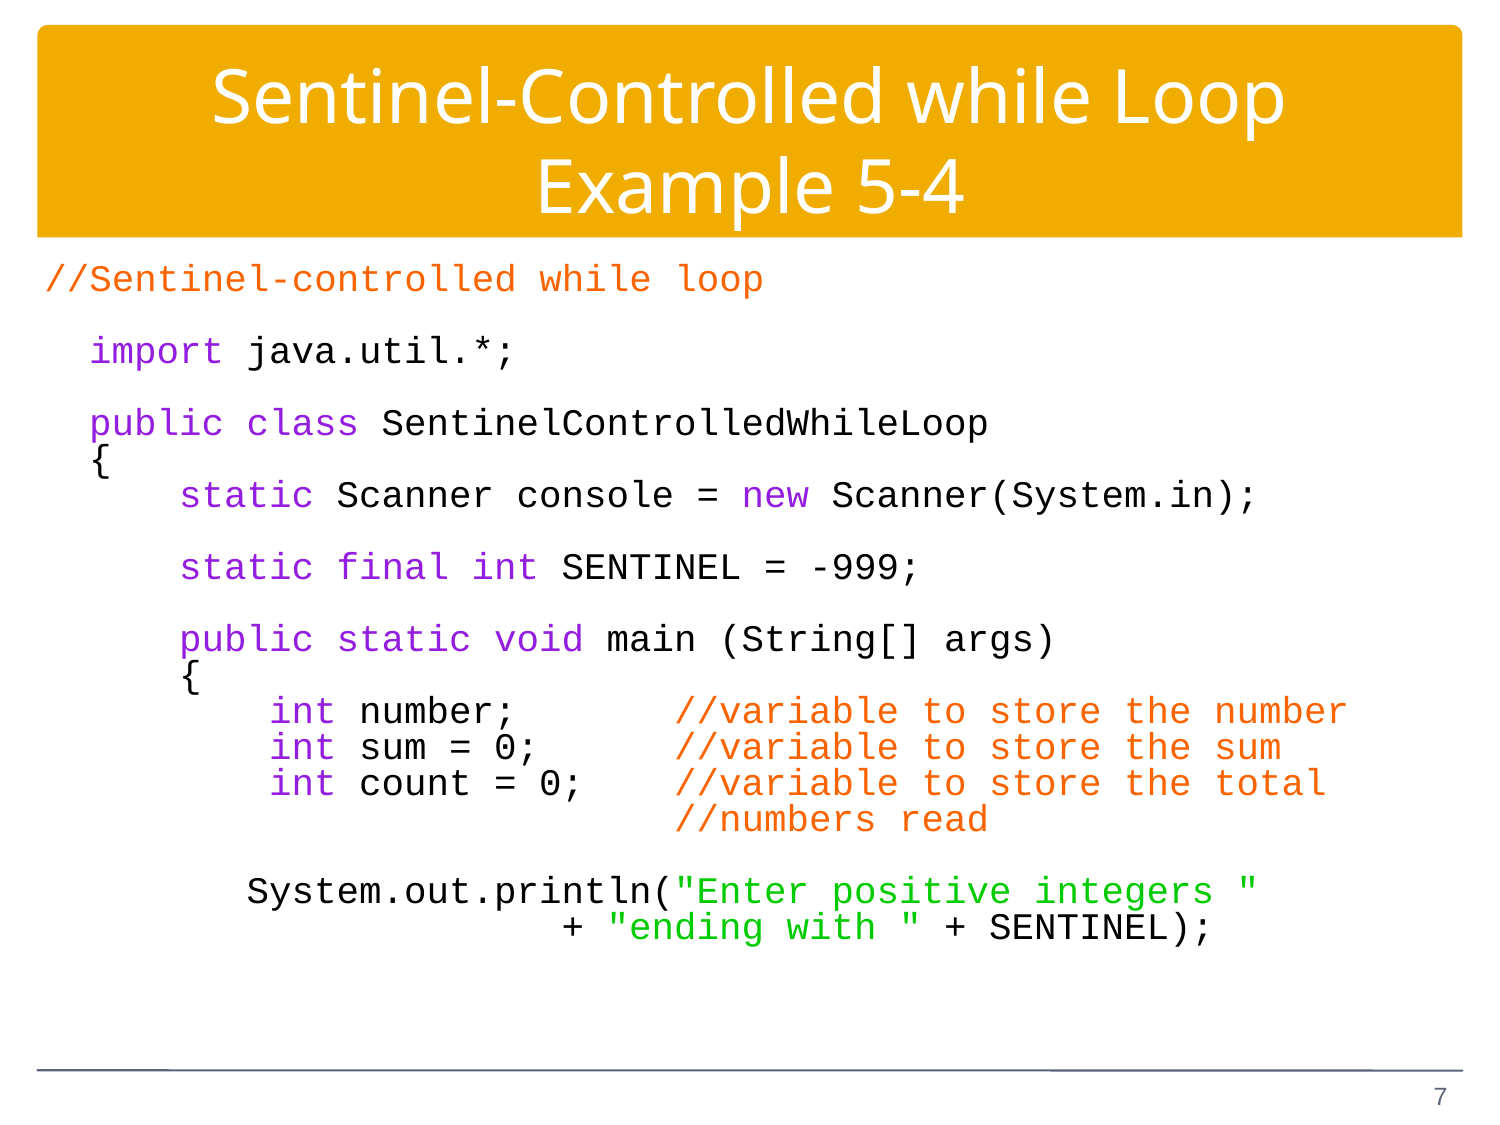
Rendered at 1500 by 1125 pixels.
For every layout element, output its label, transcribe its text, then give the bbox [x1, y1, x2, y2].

list //Sentinel-controlled while loop import java.util.*; public class SentinelControlledWhileLoop { static Scanner console = new Scanner(System.in); static final int SENTINEL = -999; public static void main (String[] args) { int number; //variable to store the number int sum = 0; //variable to store the sum int count = 0; //variable to store the total //numbers read System.out.println("Enter positive integers " + "ending with " + SENTINEL); [29, 255, 1500, 999]
slide_number 7 [1112, 1069, 1463, 1123]
title Sentinel-Controlled while Loop Example 5-4 [49, 44, 1451, 233]
